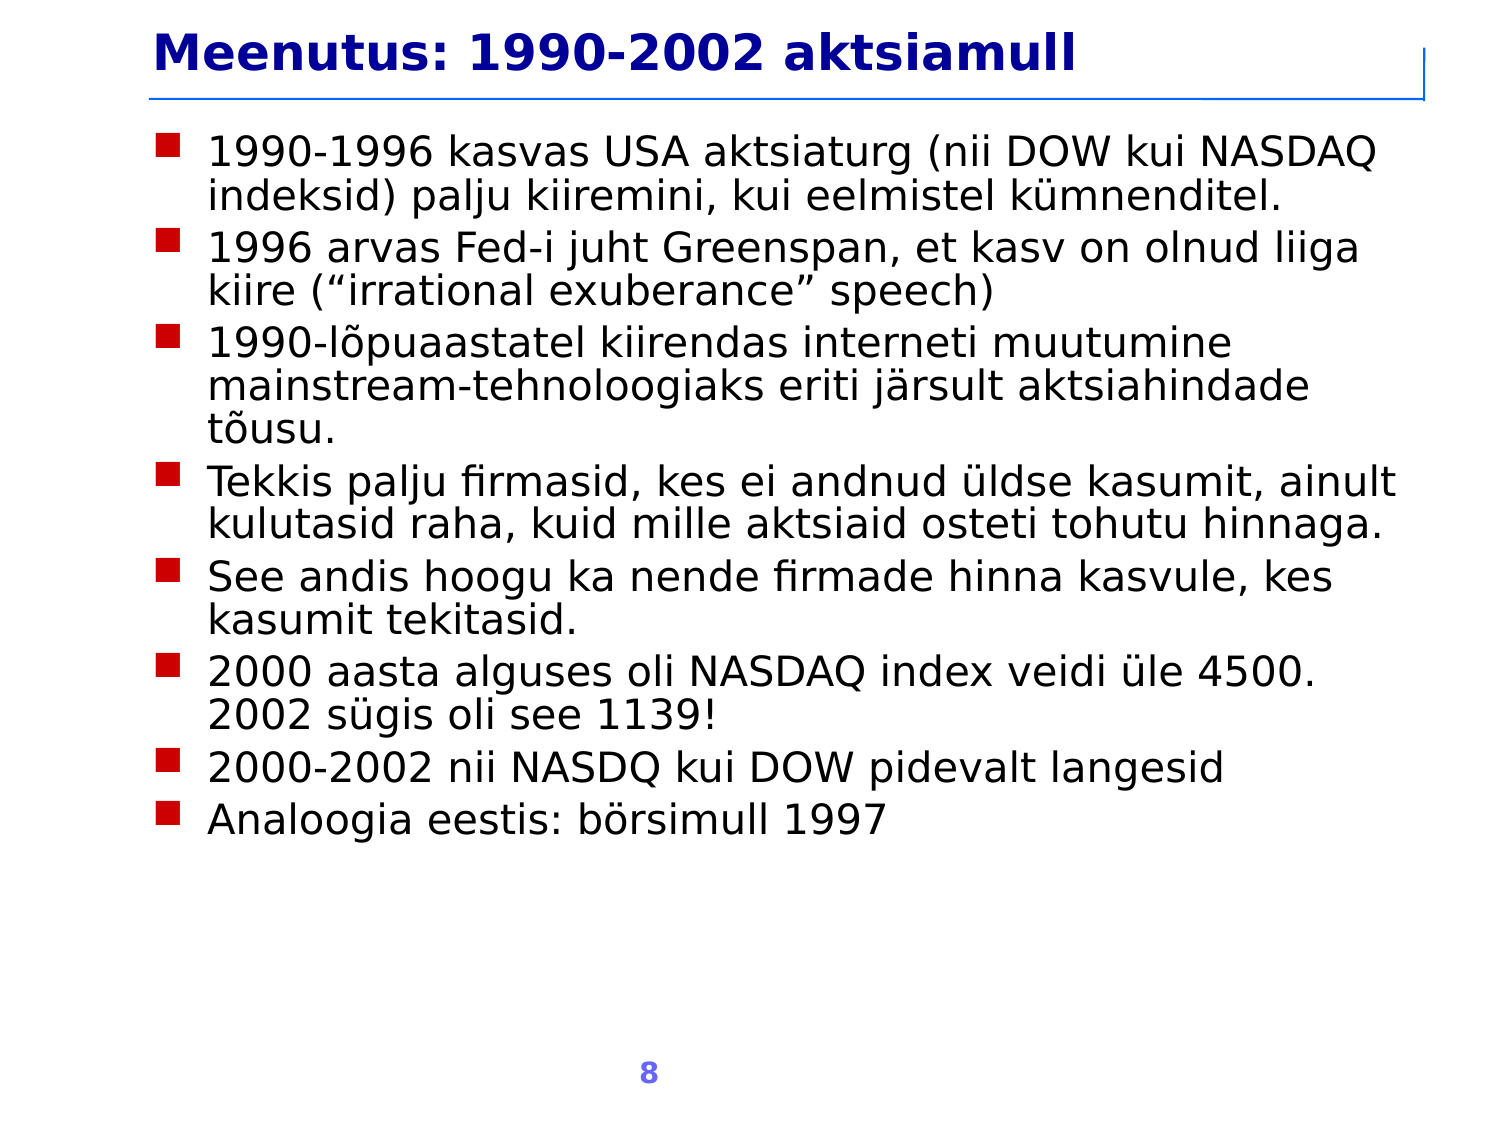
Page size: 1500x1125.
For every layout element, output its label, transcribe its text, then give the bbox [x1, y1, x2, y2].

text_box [149, 48, 1425, 100]
text_box Meenutus: 1990-2002 aktsiamull [137, 0, 1413, 123]
text_box 1990-1996 kasvas USA aktsiaturg (nii DOW kui NASDAQ indeksid) palju kiiremini, kui eelmistel kümnenditel. 1996 arvas Fed-i juht Greenspan, et kasv on olnud liiga kiire (“irrational exuberance” speech)‏ 1990-lõpuaastatel kiirendas interneti muutumine mainstream-tehnoloogiaks eriti järsult aktsiahindade tõusu. Tekkis palju firmasid, kes ei andnud üldse kasumit, ainult kulutasid raha, kuid mille aktsiaid osteti tohutu hinnaga. See andis hoogu ka nende firmade hinna kasvule, kes kasumit tekitasid. 2000 aasta alguses oli NASDAQ index veidi üle 4500. 2002 sügis oli see 1139! 2000-2002 nii NASDQ kui DOW pidevalt langesid Analoogia eestis: börsimull 1997 [137, 125, 1425, 1125]
